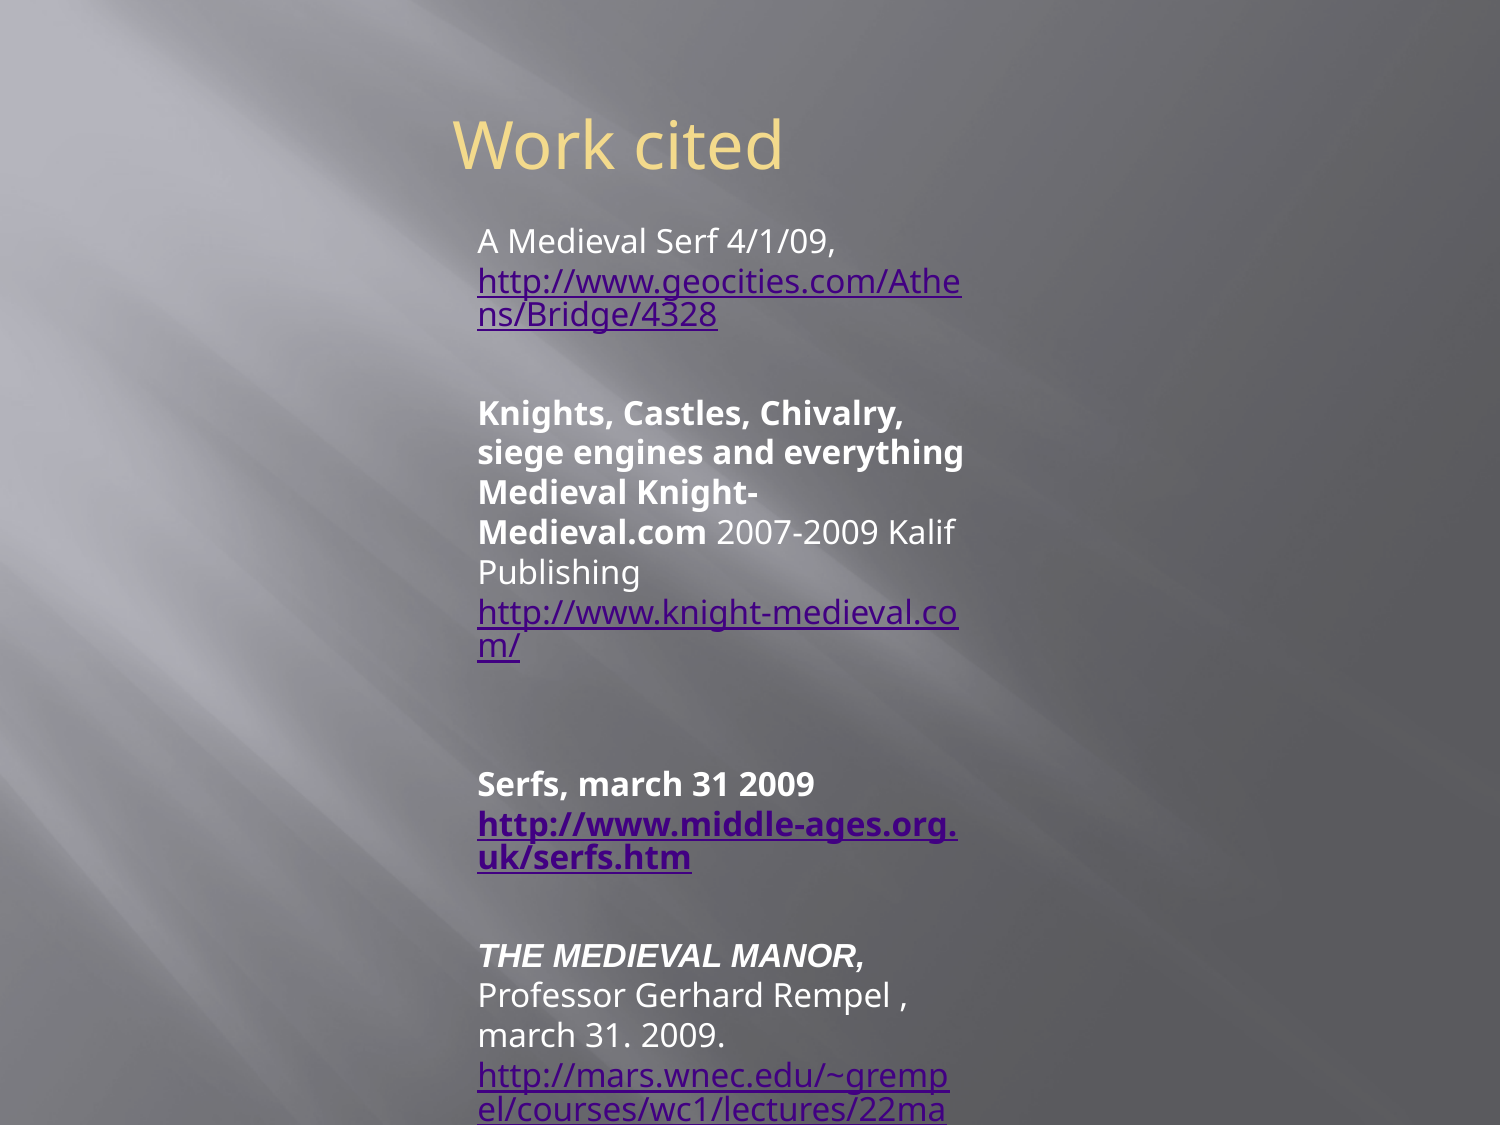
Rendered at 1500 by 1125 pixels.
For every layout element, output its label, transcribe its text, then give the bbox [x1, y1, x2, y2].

title Work cited [437, 0, 931, 191]
list A Medieval Serf 4/1/09, http://www.geocities.com/Athens/Bridge/4328 Knights, Castles, Chivalry, siege engines and everything Medieval Knight-Medieval.com 2007-2009 Kalif Publishing http://www.knight-medieval.com/ Serfs, march 31 2009 http://www.middle-ages.org.uk/serfs.htm THE MEDIEVAL MANOR, Professor Gerhard Rempel , march 31. 2009. http://mars.wnec.edu/~grempel/courses/wc1/lectures/22manor.html [462, 212, 981, 932]
